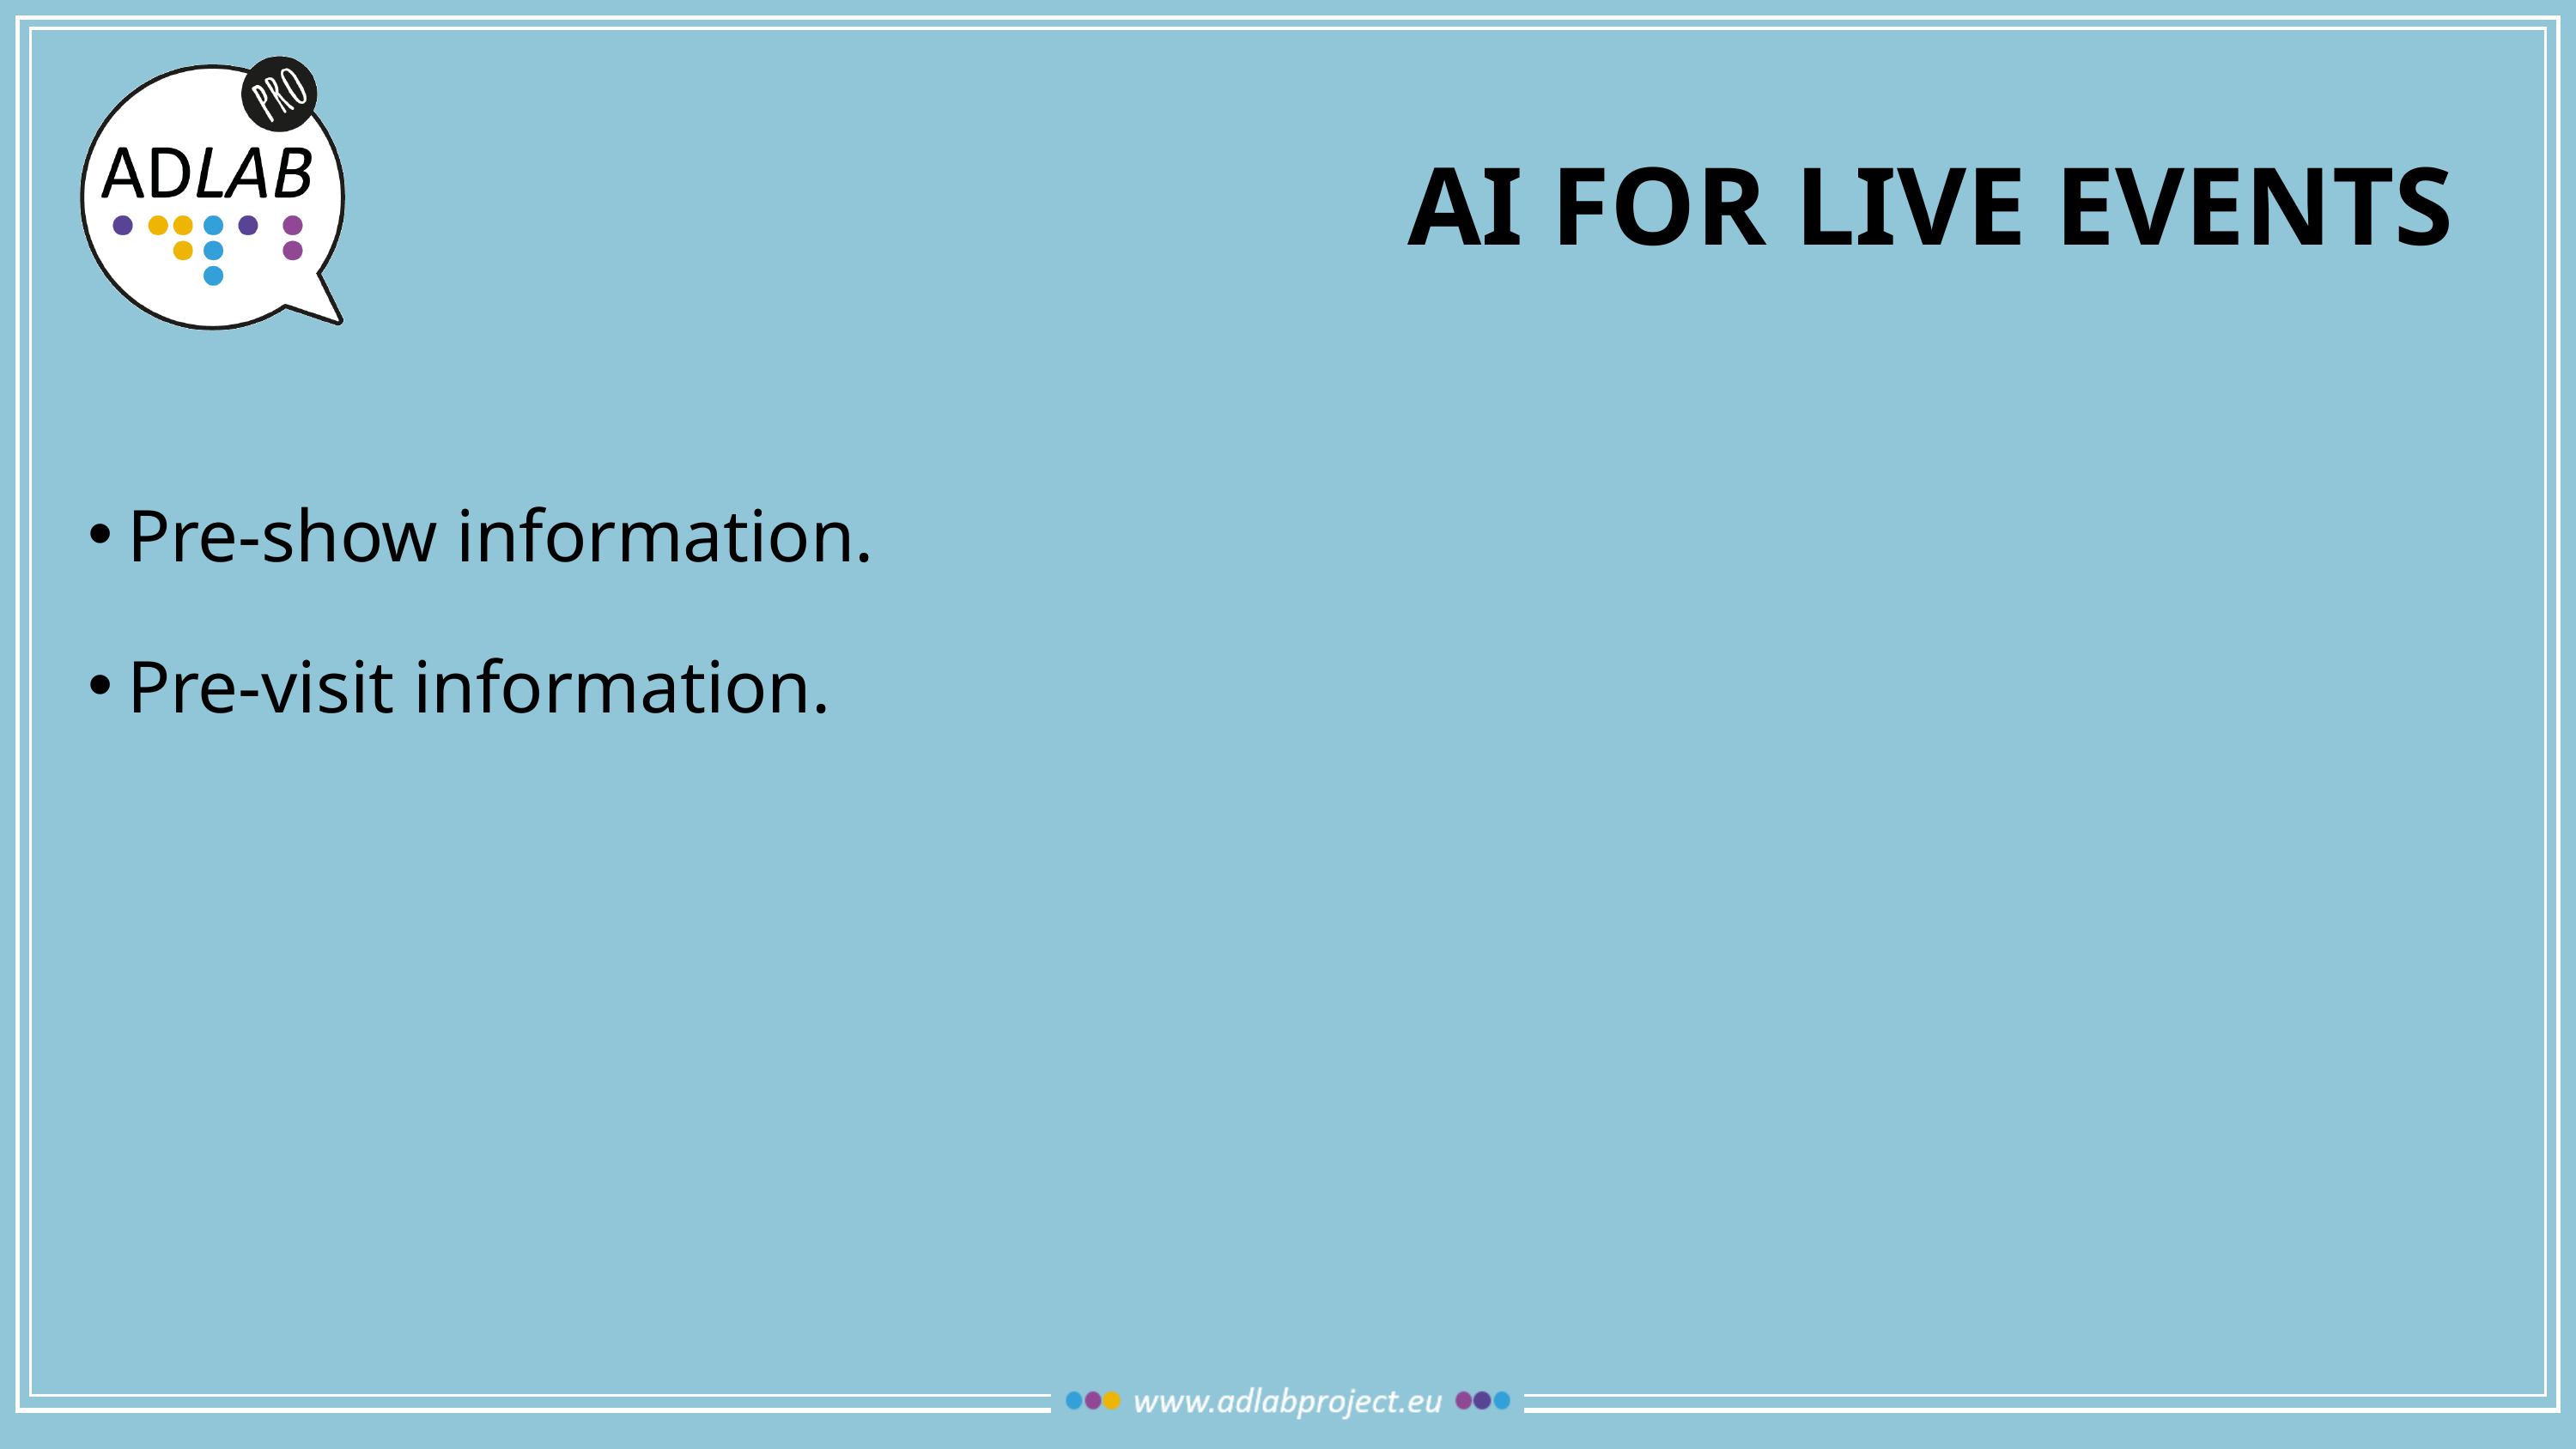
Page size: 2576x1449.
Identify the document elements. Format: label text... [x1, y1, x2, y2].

list Pre-show information. Pre-visit information. [75, 440, 2501, 1122]
picture [1051, 1378, 1524, 1429]
picture [72, 49, 353, 330]
title Ai for live events [384, 70, 2467, 351]
